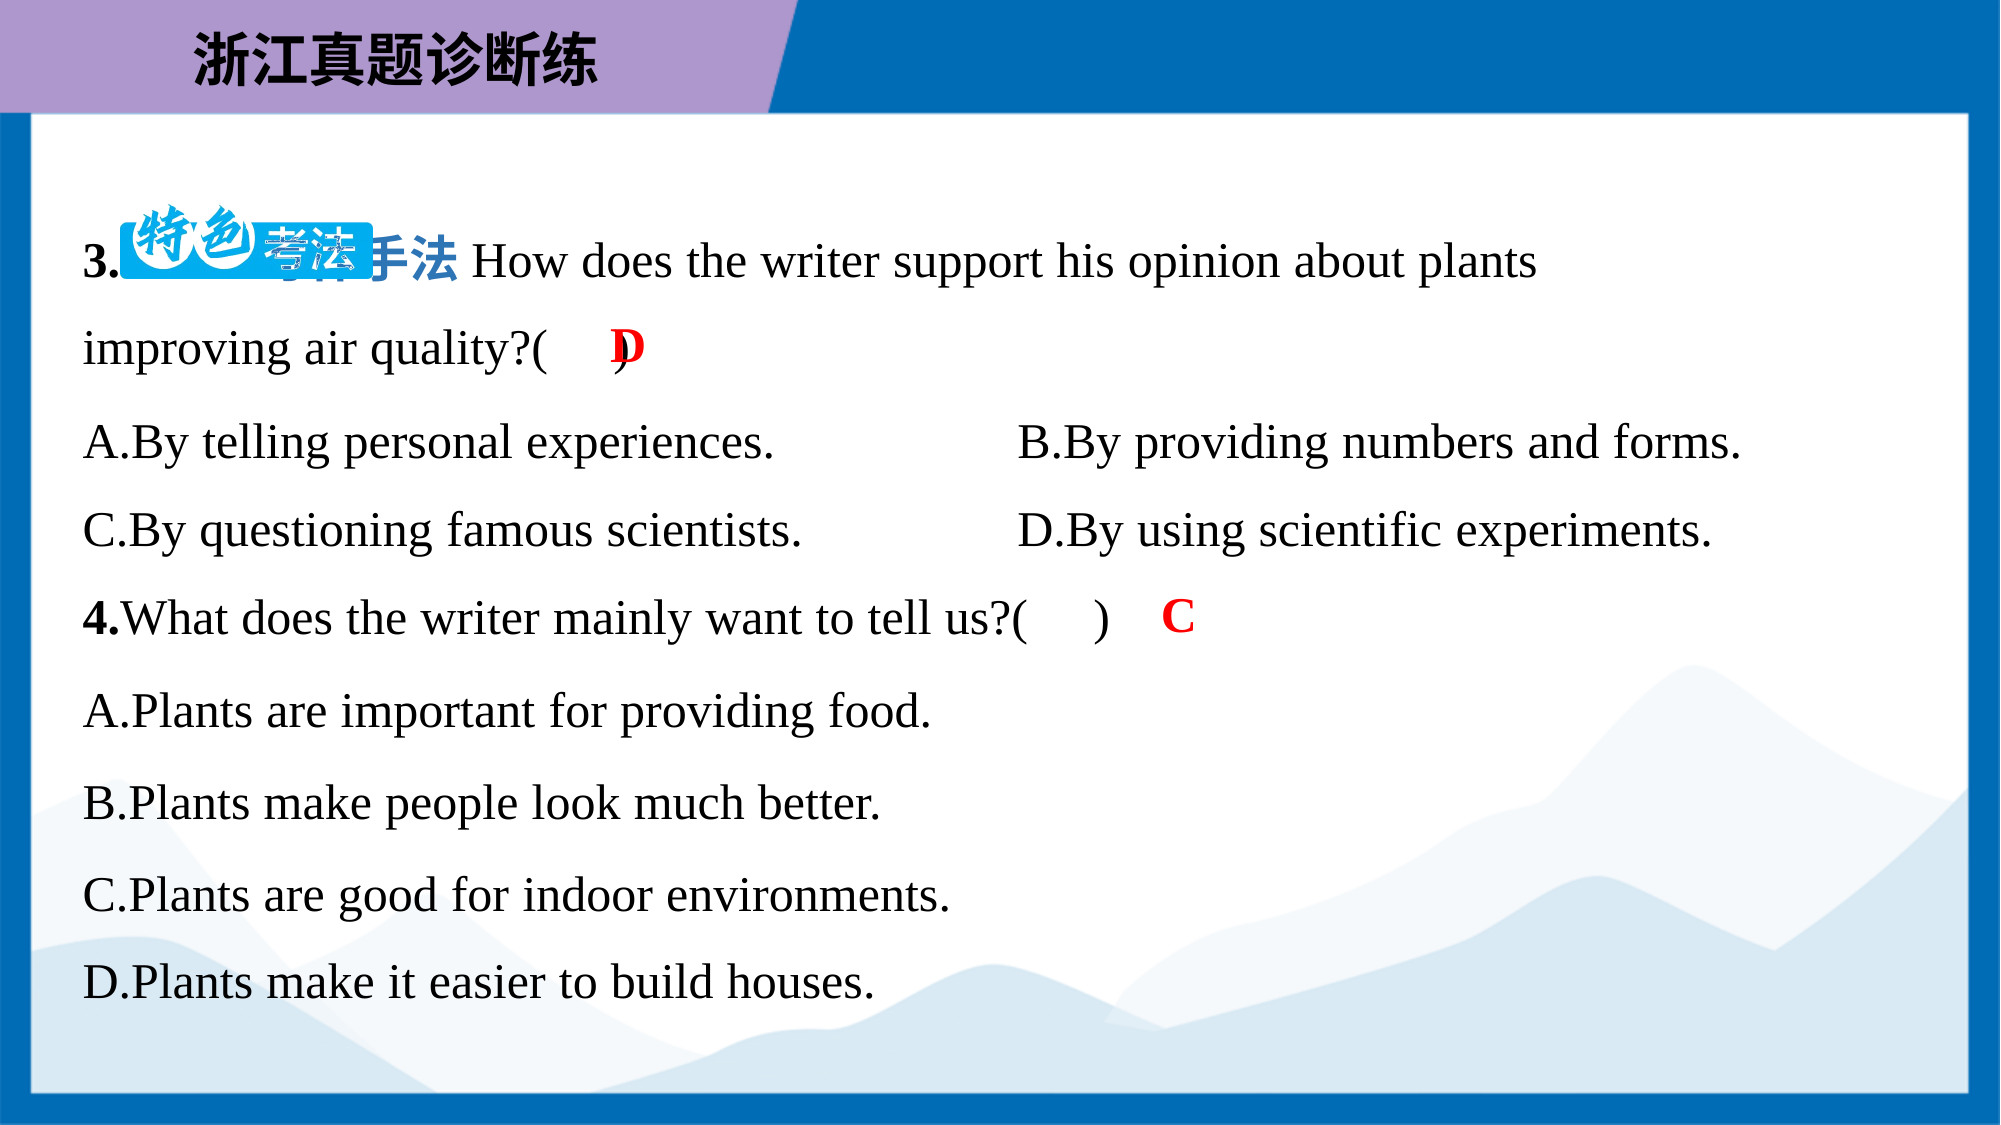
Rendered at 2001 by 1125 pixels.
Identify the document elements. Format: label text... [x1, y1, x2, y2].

picture [0, 0, 2000, 1125]
text_box 3. 写作手法How does the writer support his opinion about plants improving air quality?( ) [82, 195, 1917, 365]
text_box D [591, 285, 665, 364]
text_box A.By telling personal experiences. B.By providing numbers and forms. C.By questioning famous scientists. D.By using scientific experiments. [82, 377, 1917, 547]
text_box A.Plants are important for providing food. B.Plants make people look much better. C.Plants are good for indoor environments. D.Plants make it easier to build houses. [82, 646, 1917, 999]
text_box 4.What does the writer mainly want to tell us?( ) [82, 557, 1917, 635]
text_box C [1142, 555, 1216, 634]
